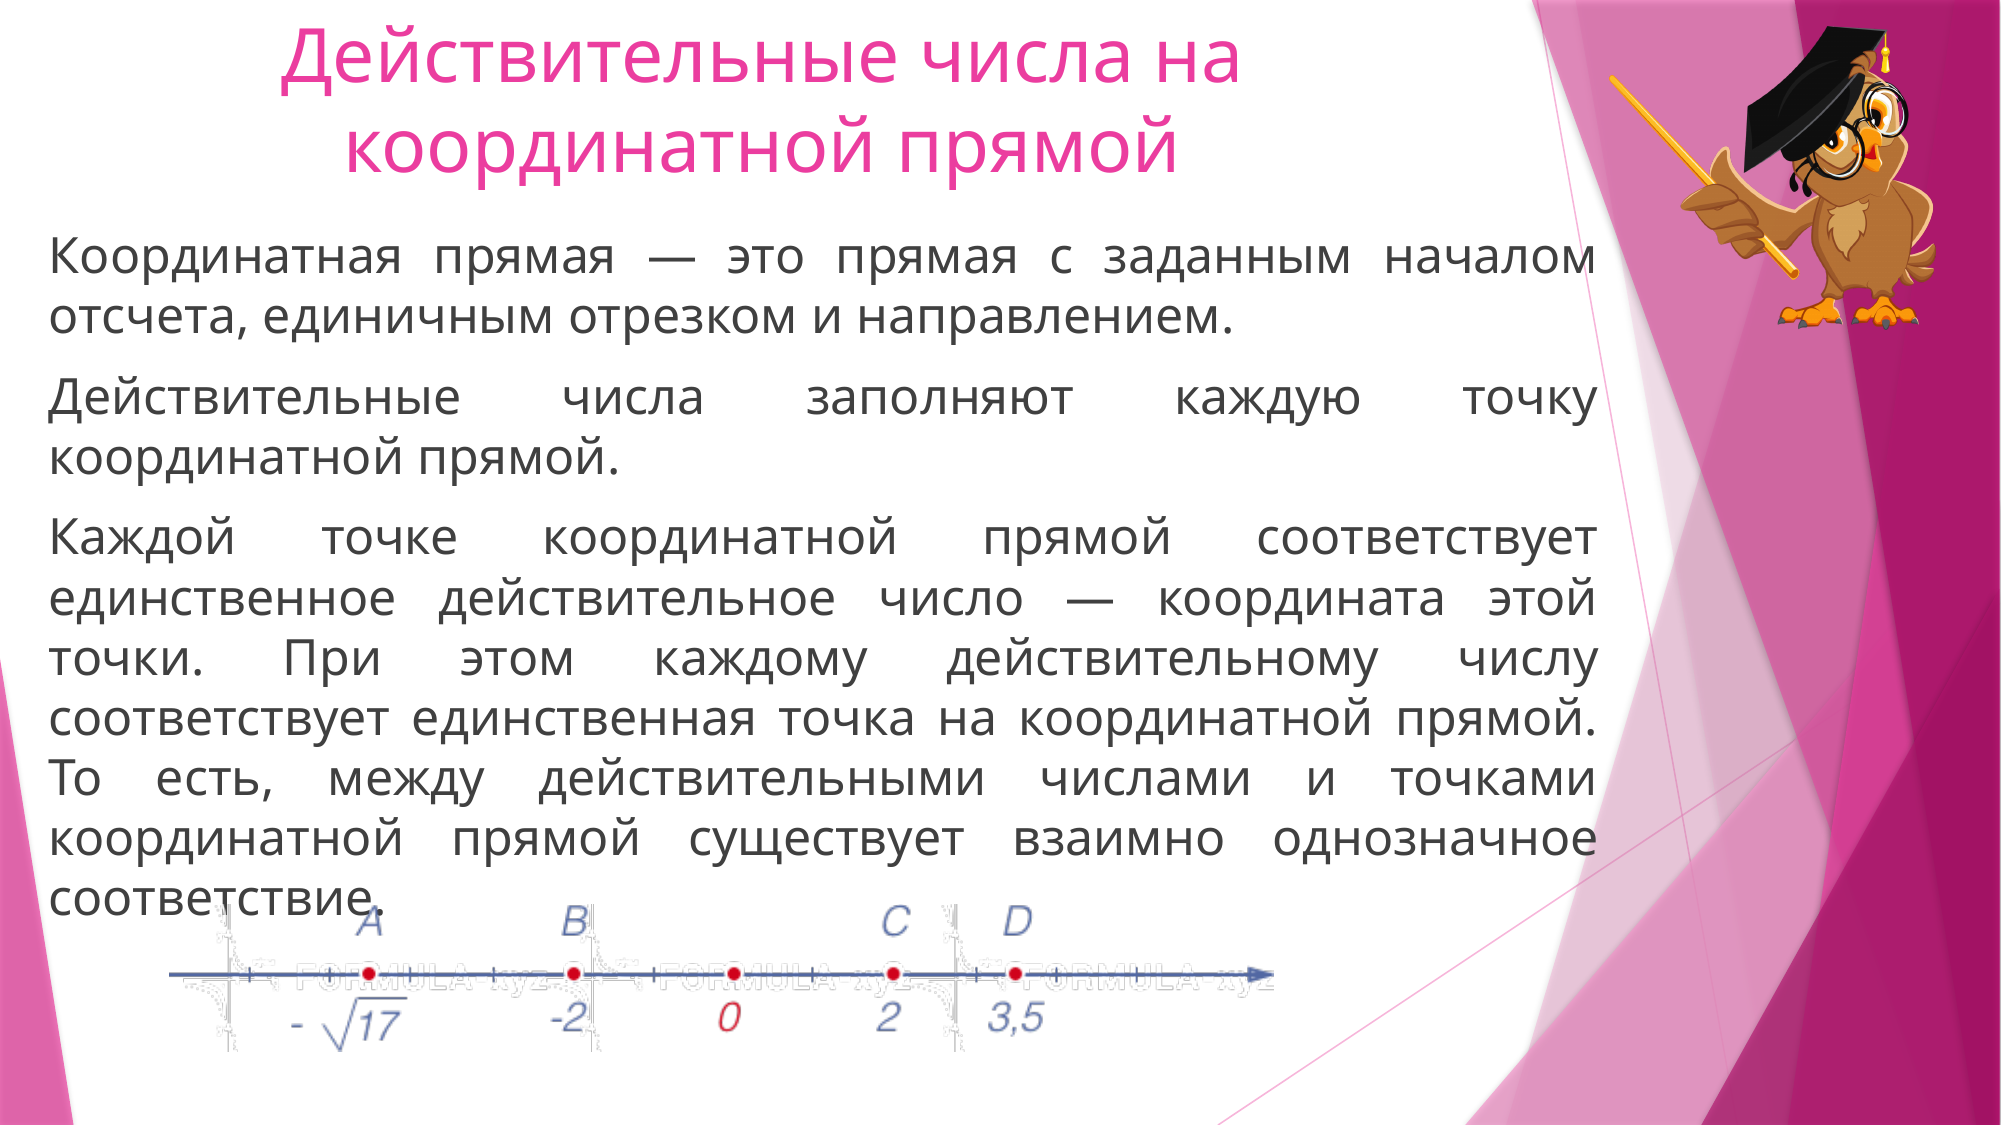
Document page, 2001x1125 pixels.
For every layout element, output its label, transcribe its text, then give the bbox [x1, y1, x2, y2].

picture [168, 903, 1275, 1052]
title Действительные числа на координатной прямой [0, 0, 1526, 217]
list Координатная прямая — это прямая с заданным началом отсчета, единичным отрезком и направлением. Действительные числа заполняют каждую точку координатной прямой. Каждой точке координатной прямой соответствует единственное действительное число — координата этой точки. При этом каждому действительному числу соответствует единственная точка на координатной прямой. То есть, между действительными числами и точками координатной прямой существует взаимно однозначное соответствие. [33, 215, 1614, 1124]
picture [1609, 25, 1936, 330]
